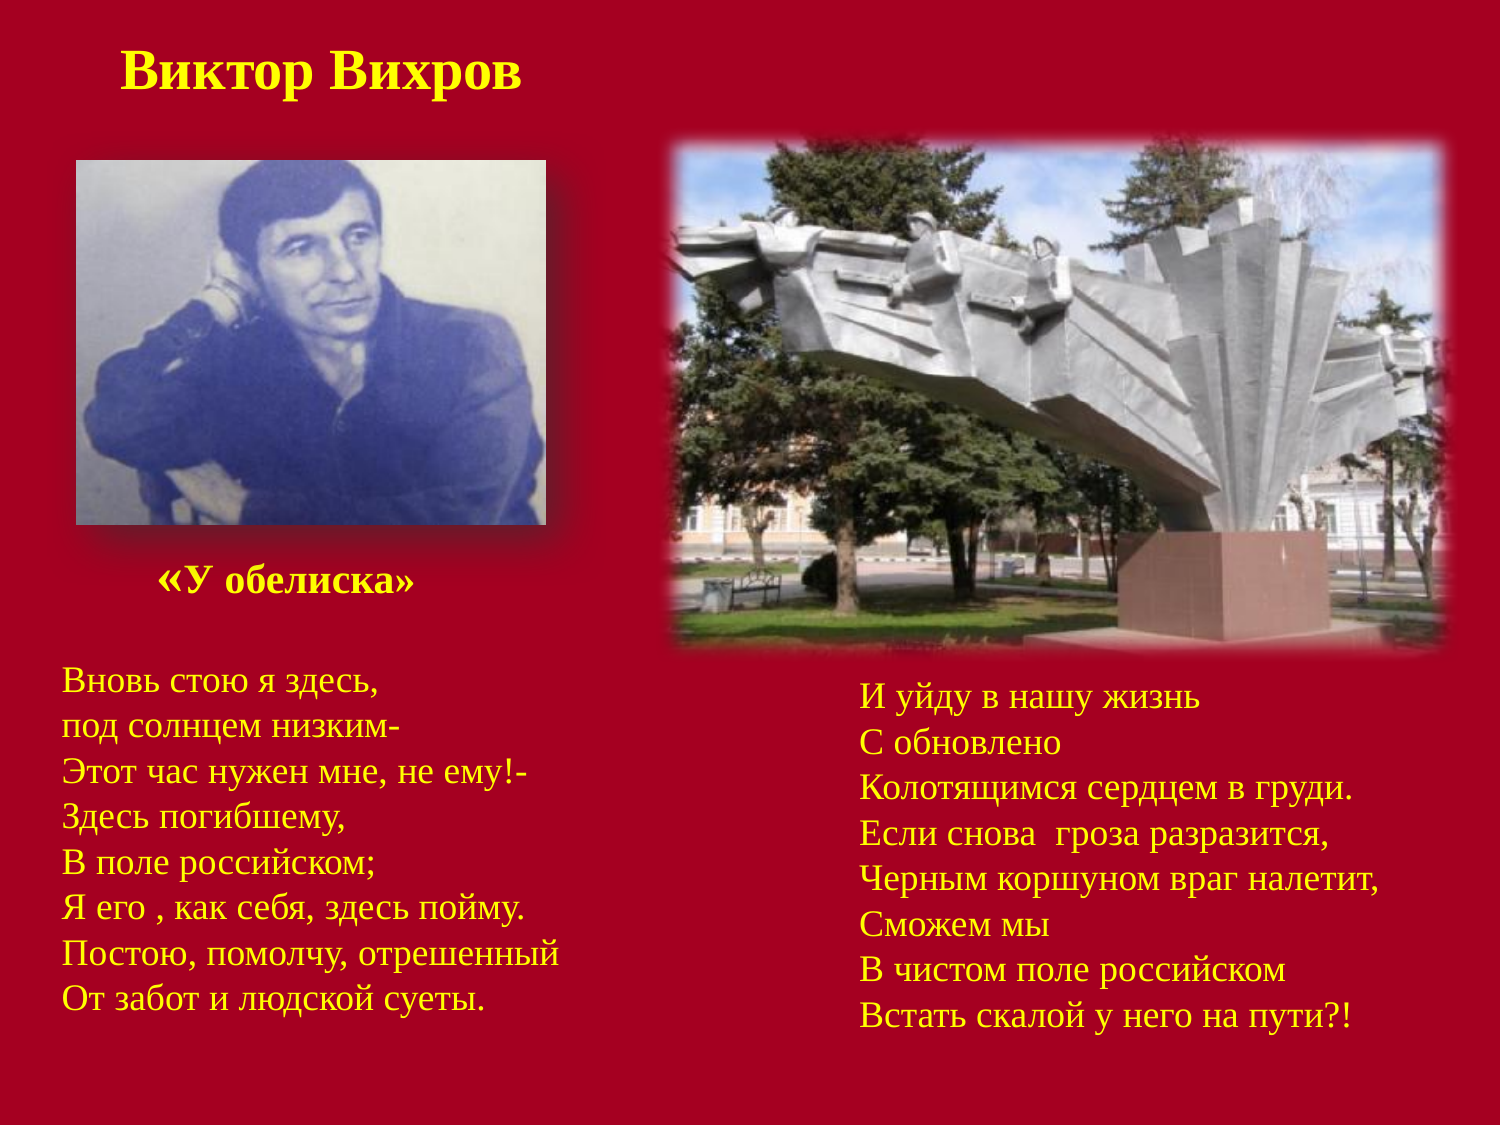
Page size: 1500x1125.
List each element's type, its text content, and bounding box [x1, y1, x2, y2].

text_box Виктор Вихров [105, 23, 1149, 109]
text_box «У обелиска» Вновь стою я здесь, под солнцем низким- Этот час нужен мне, не ему!- Здесь погибшему, В поле российском; Я его , как себя, здесь пойму. Постою, помолчу, отрешенный От забот и людской суеты. [46, 538, 844, 1067]
picture [656, 126, 1459, 664]
picture [76, 160, 546, 525]
text_box И уйду в нашу жизнь С обновлено Колотящимся сердцем в груди. Если снова гроза разразится, Черным коршуном враг налетит, Сможем мы В чистом поле российском Встать скалой у него на пути?! [844, 672, 1454, 1088]
